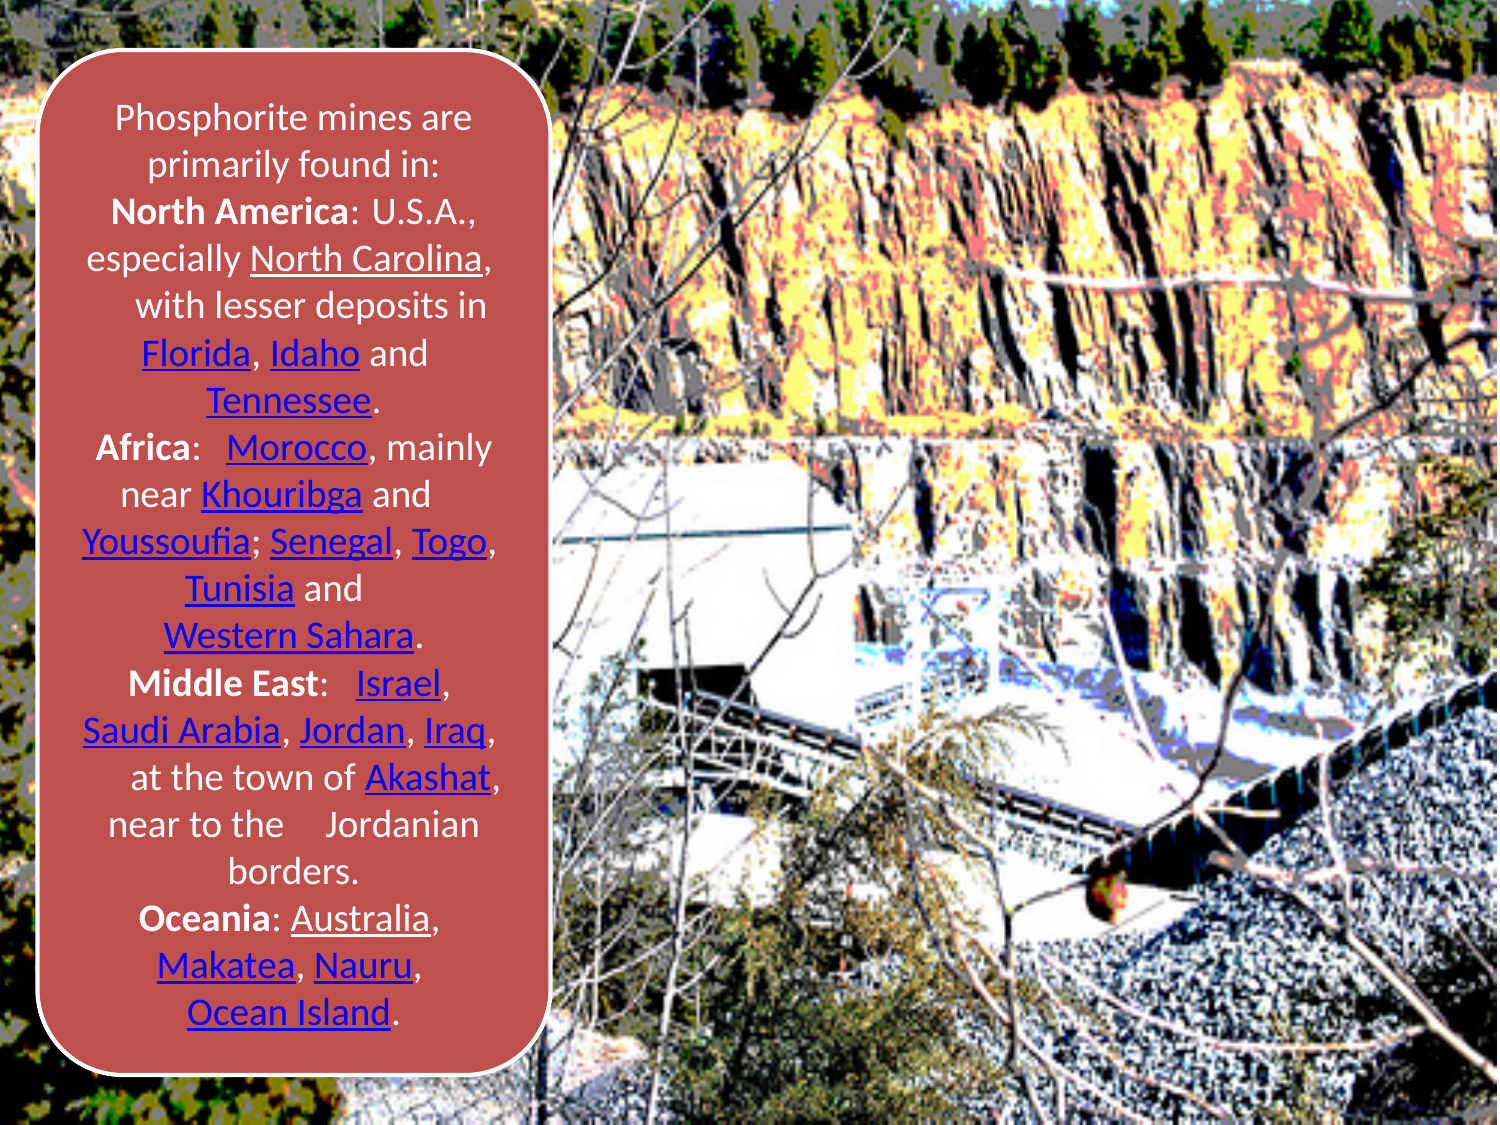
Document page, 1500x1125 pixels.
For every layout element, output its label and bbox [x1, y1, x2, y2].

picture [0, 0, 1498, 1125]
text_box [37, 49, 1463, 1076]
